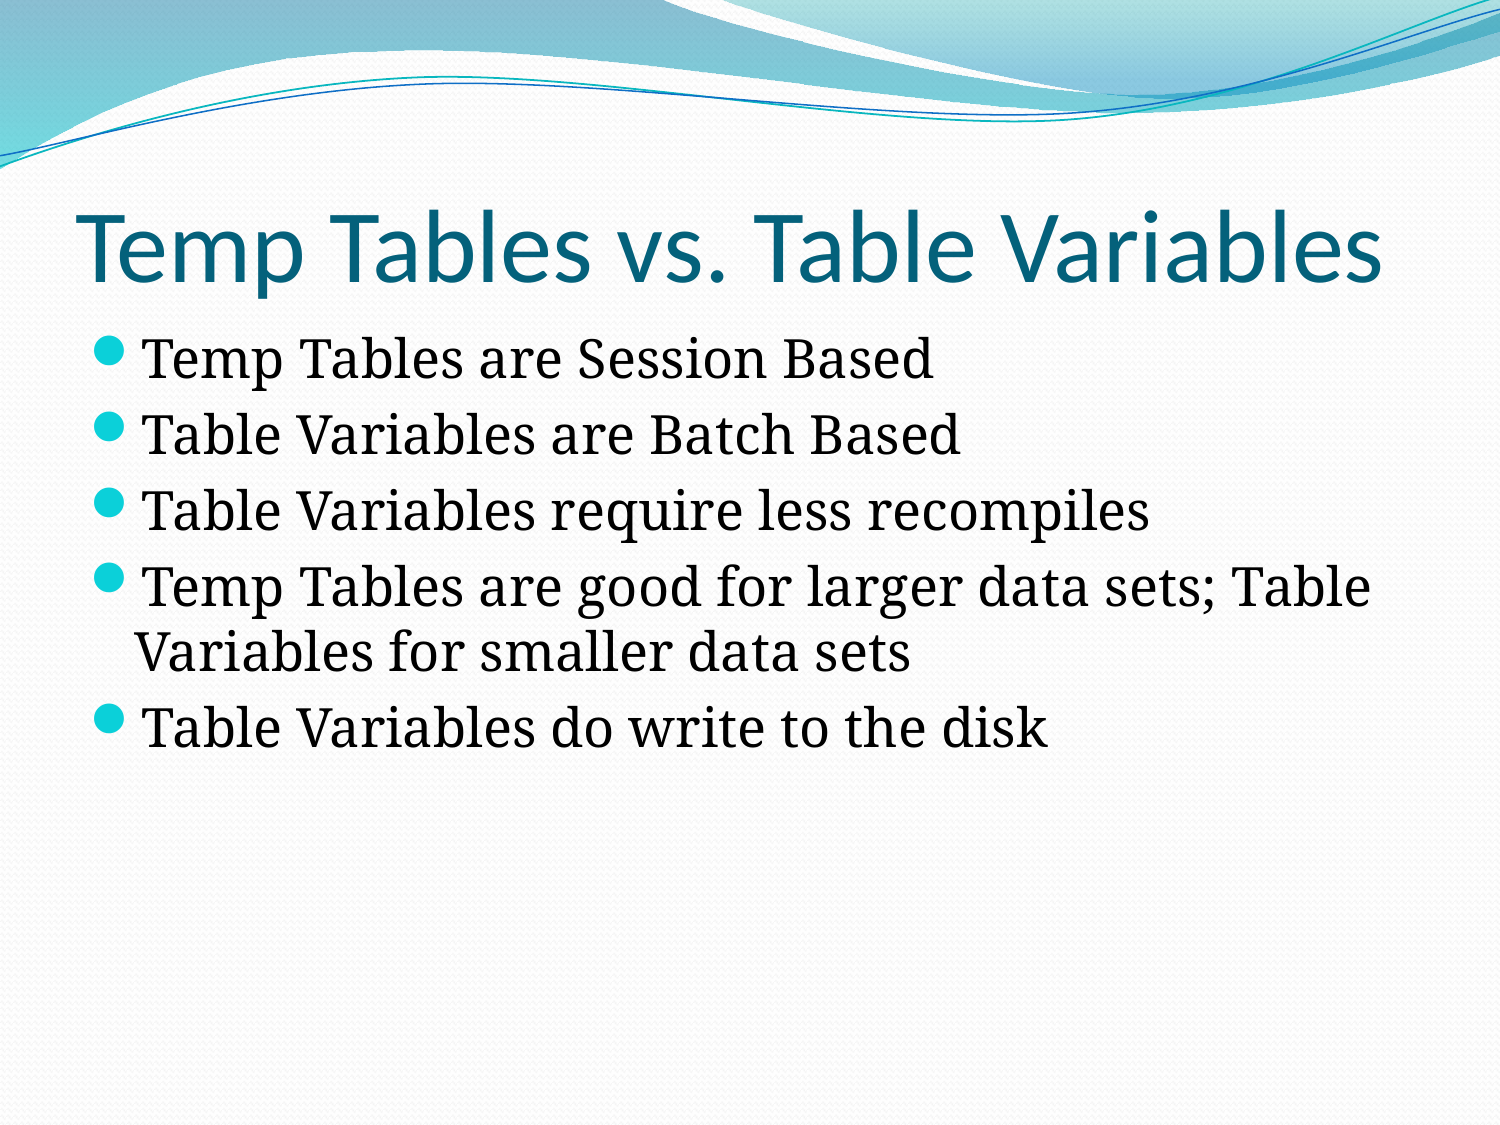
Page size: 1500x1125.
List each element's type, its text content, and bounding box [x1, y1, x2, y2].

title Temp Tables vs. Table Variables [75, 115, 1425, 303]
list Temp Tables are Session Based Table Variables are Batch Based Table Variables require less recompiles Temp Tables are good for larger data sets; Table Variables for smaller data sets Table Variables do write to the disk [75, 317, 1425, 1038]
